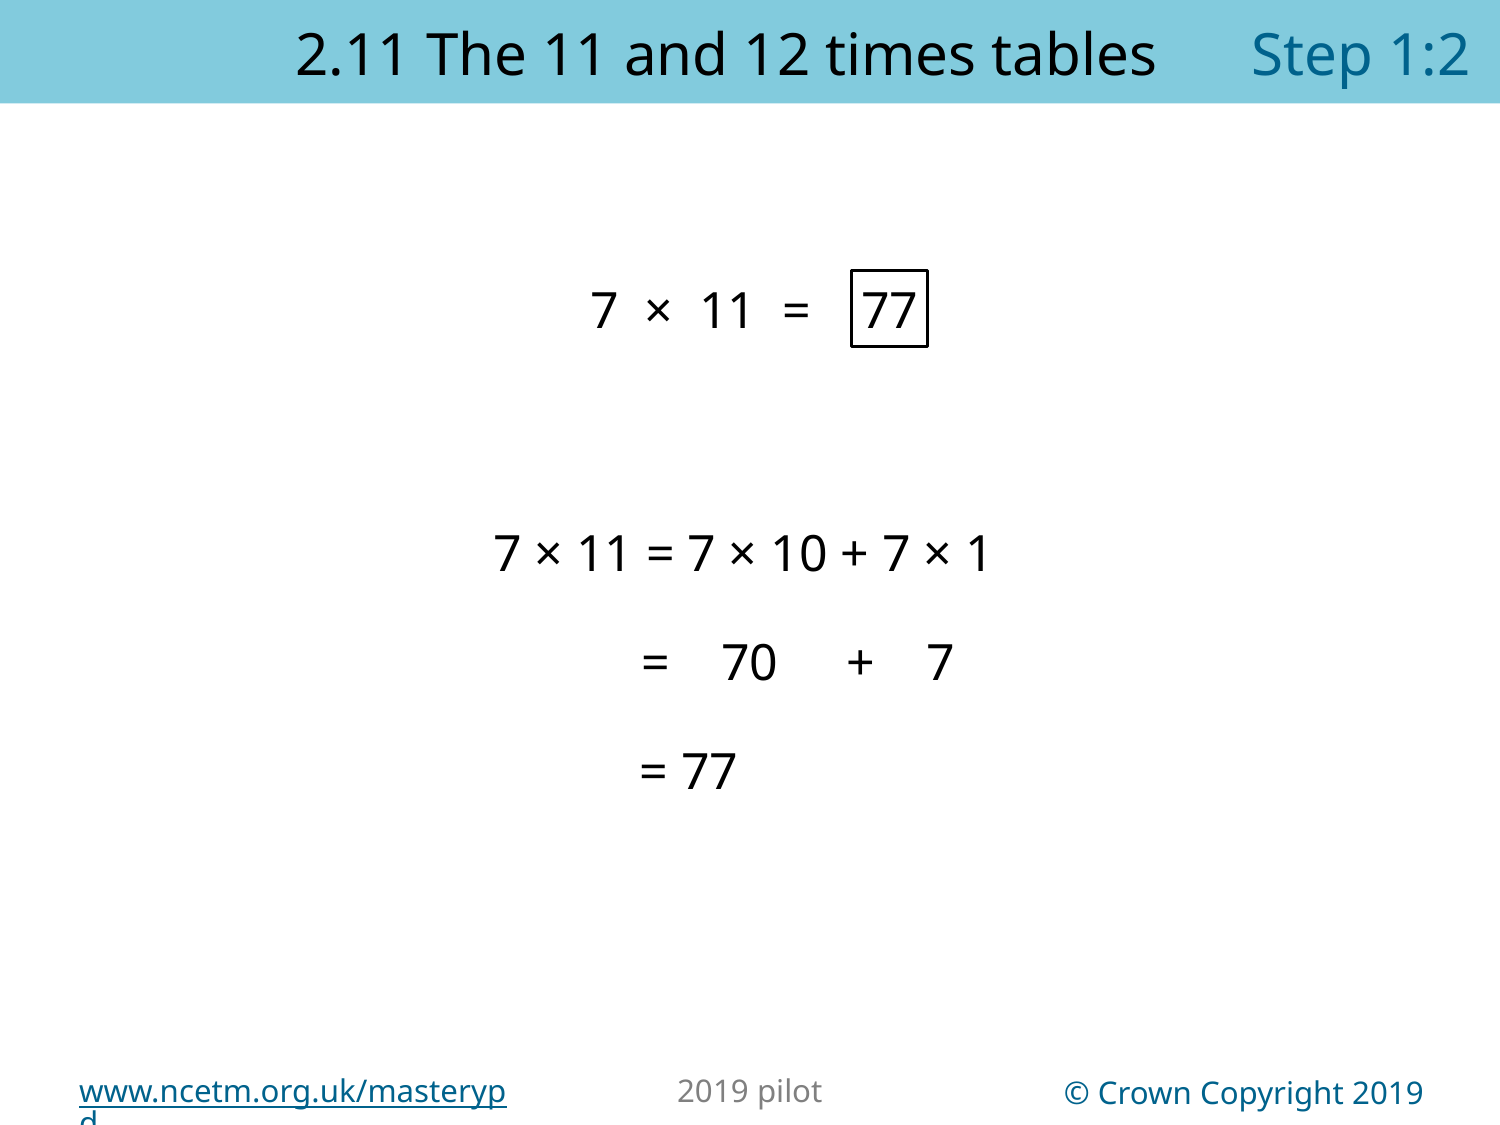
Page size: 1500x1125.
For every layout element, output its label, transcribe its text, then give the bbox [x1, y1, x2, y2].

text_box 7 × 11 = 7 × 10 + 7 × 1 [478, 513, 1022, 589]
text_box 77 [846, 270, 934, 346]
text_box = 70 [626, 622, 794, 698]
text_box = 77 [624, 731, 754, 807]
text_box 7 × 11 = [575, 270, 826, 346]
list 2.11 The 11 and 12 times tables Step 1:2 [0, 0, 1500, 104]
text_box + 7 [831, 622, 971, 698]
